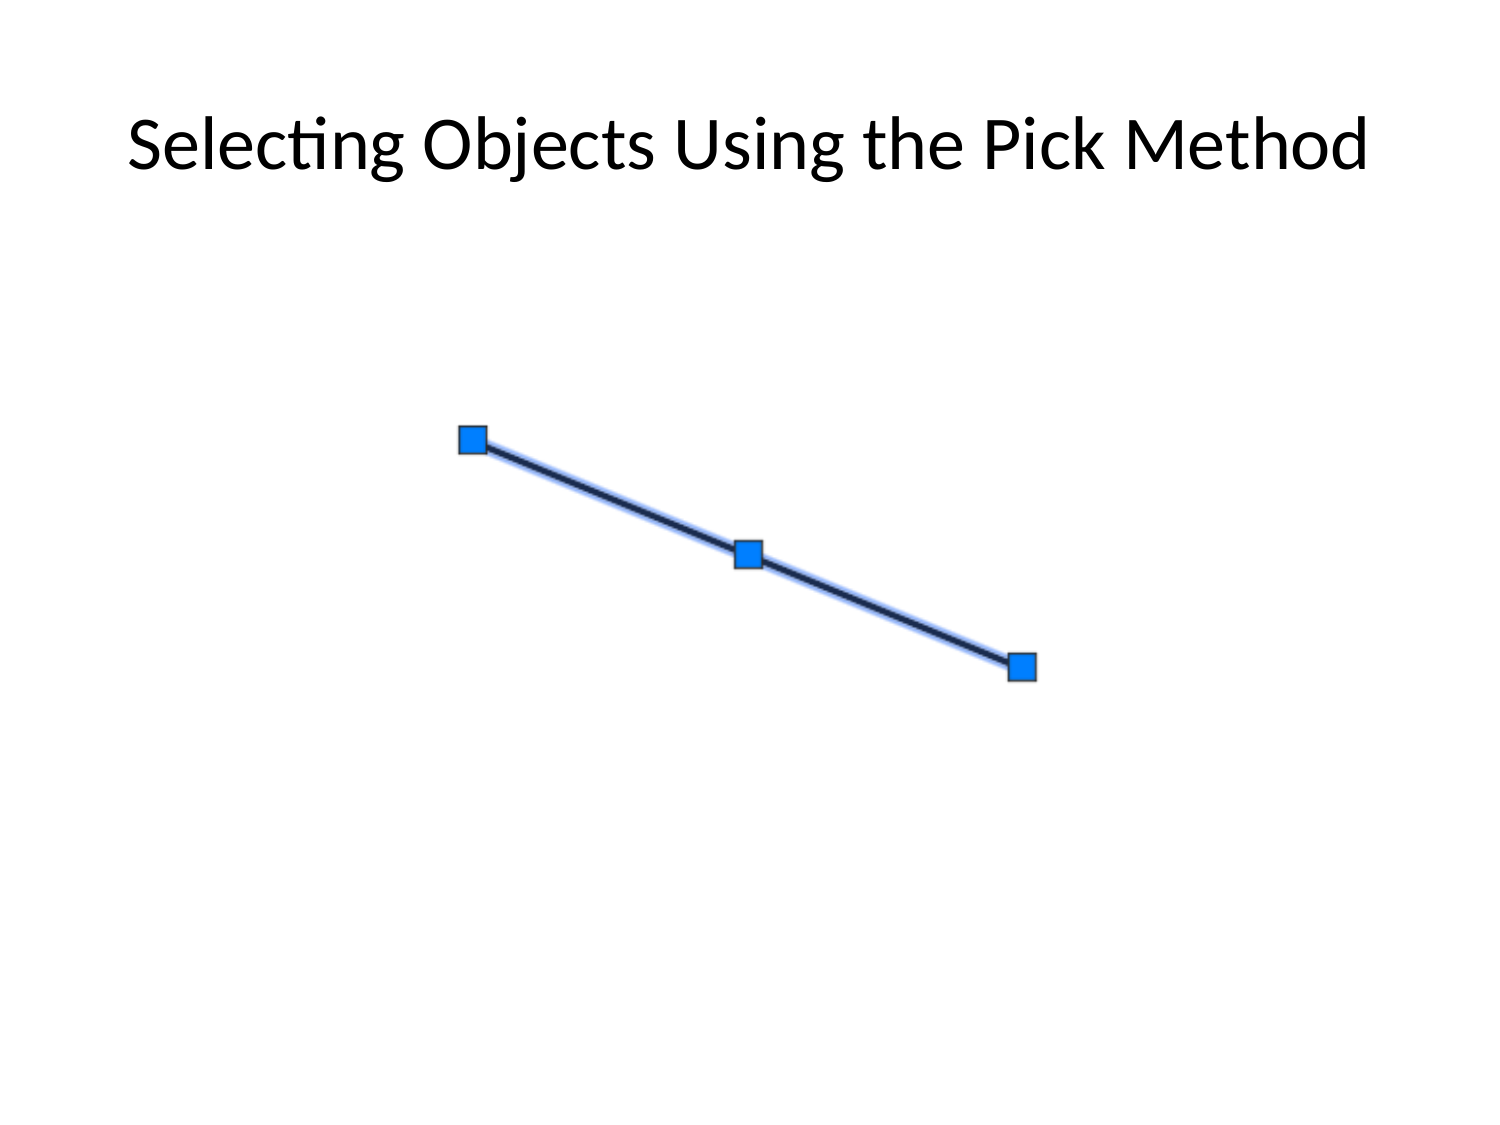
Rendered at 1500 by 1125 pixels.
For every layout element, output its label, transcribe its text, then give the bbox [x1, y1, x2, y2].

title Selecting Objects Using the Pick Method [75, 45, 1425, 233]
picture [453, 412, 1047, 691]
